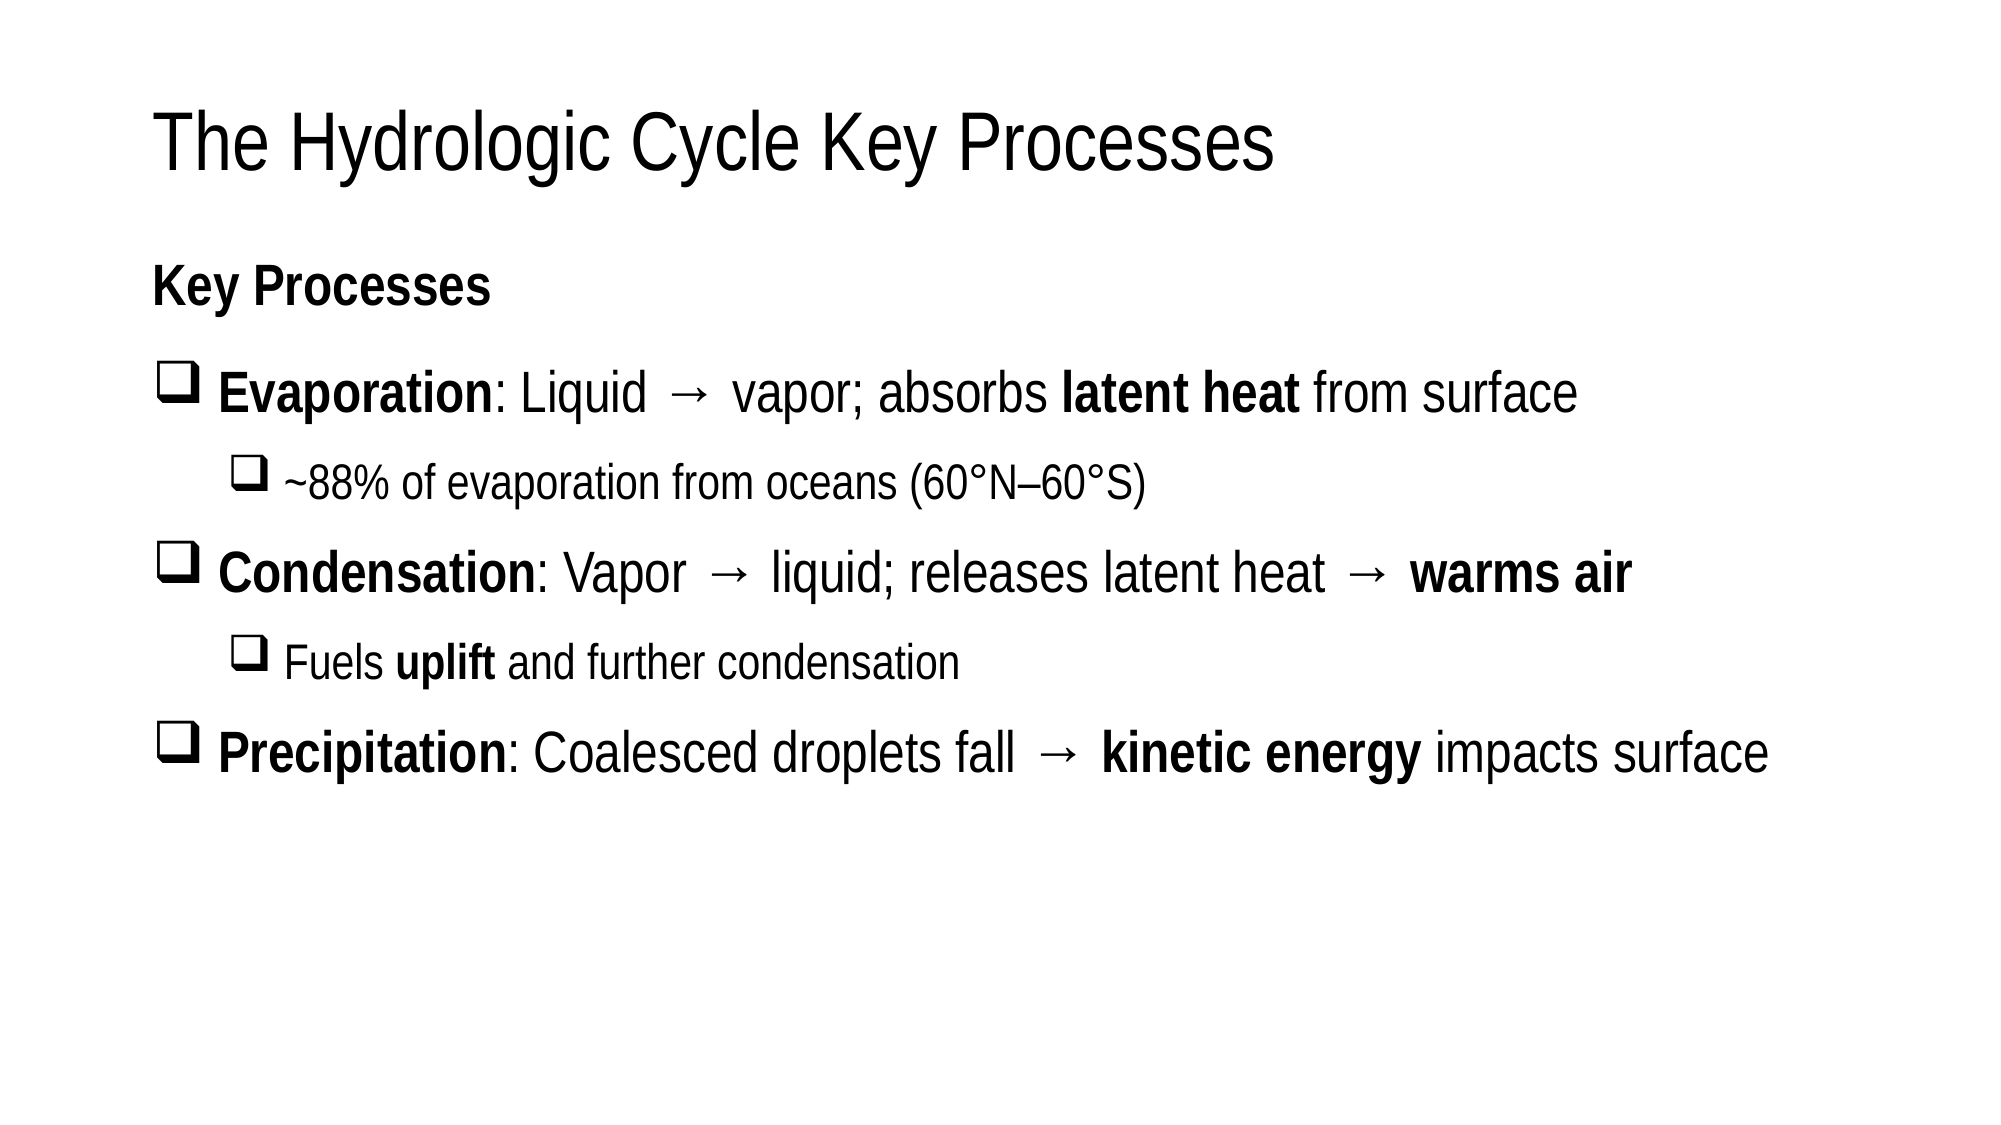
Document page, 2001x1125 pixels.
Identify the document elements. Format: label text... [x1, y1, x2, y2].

title The Hydrologic Cycle Key Processes [137, 59, 1863, 227]
list Key Processes Evaporation: Liquid → vapor; absorbs latent heat from surface ~88% of evaporation from oceans (60°N–60°S) Condensation: Vapor → liquid; releases latent heat → warms air Fuels uplift and further condensation Precipitation: Coalesced droplets fall → kinetic energy impacts surface [137, 239, 1822, 1044]
